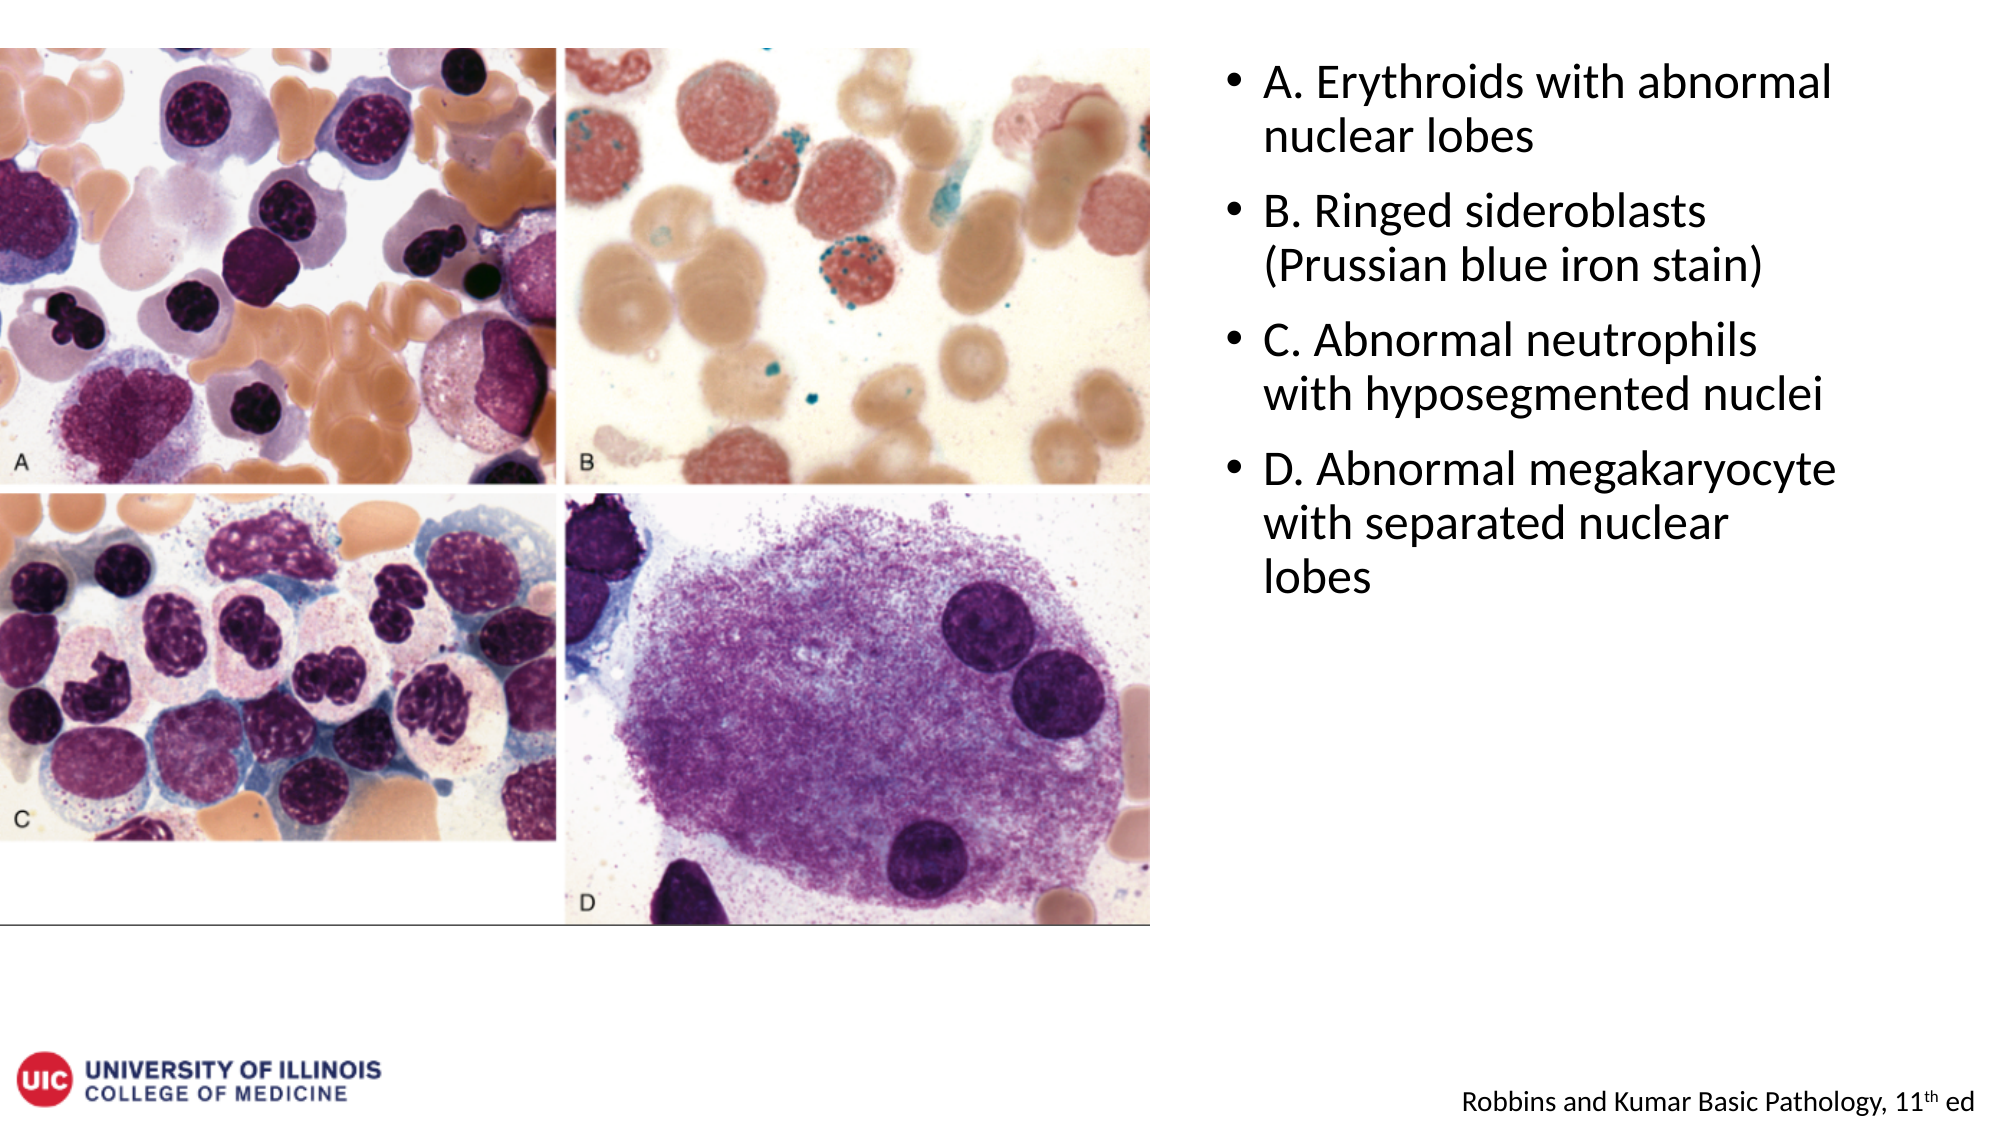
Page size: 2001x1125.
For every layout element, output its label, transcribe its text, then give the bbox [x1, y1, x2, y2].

text_box Robbins and Kumar Basic Pathology, 11th ed [1447, 1074, 2000, 1125]
list A. Erythroids with abnormal nuclear lobes B. Ringed sideroblasts (Prussian blue iron stain) C. Abnormal neutrophils with hyposegmented nuclei D. Abnormal megakaryocyte with separated nuclear lobes [1210, 48, 1863, 1014]
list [0, 48, 1150, 926]
picture [0, 1039, 402, 1125]
